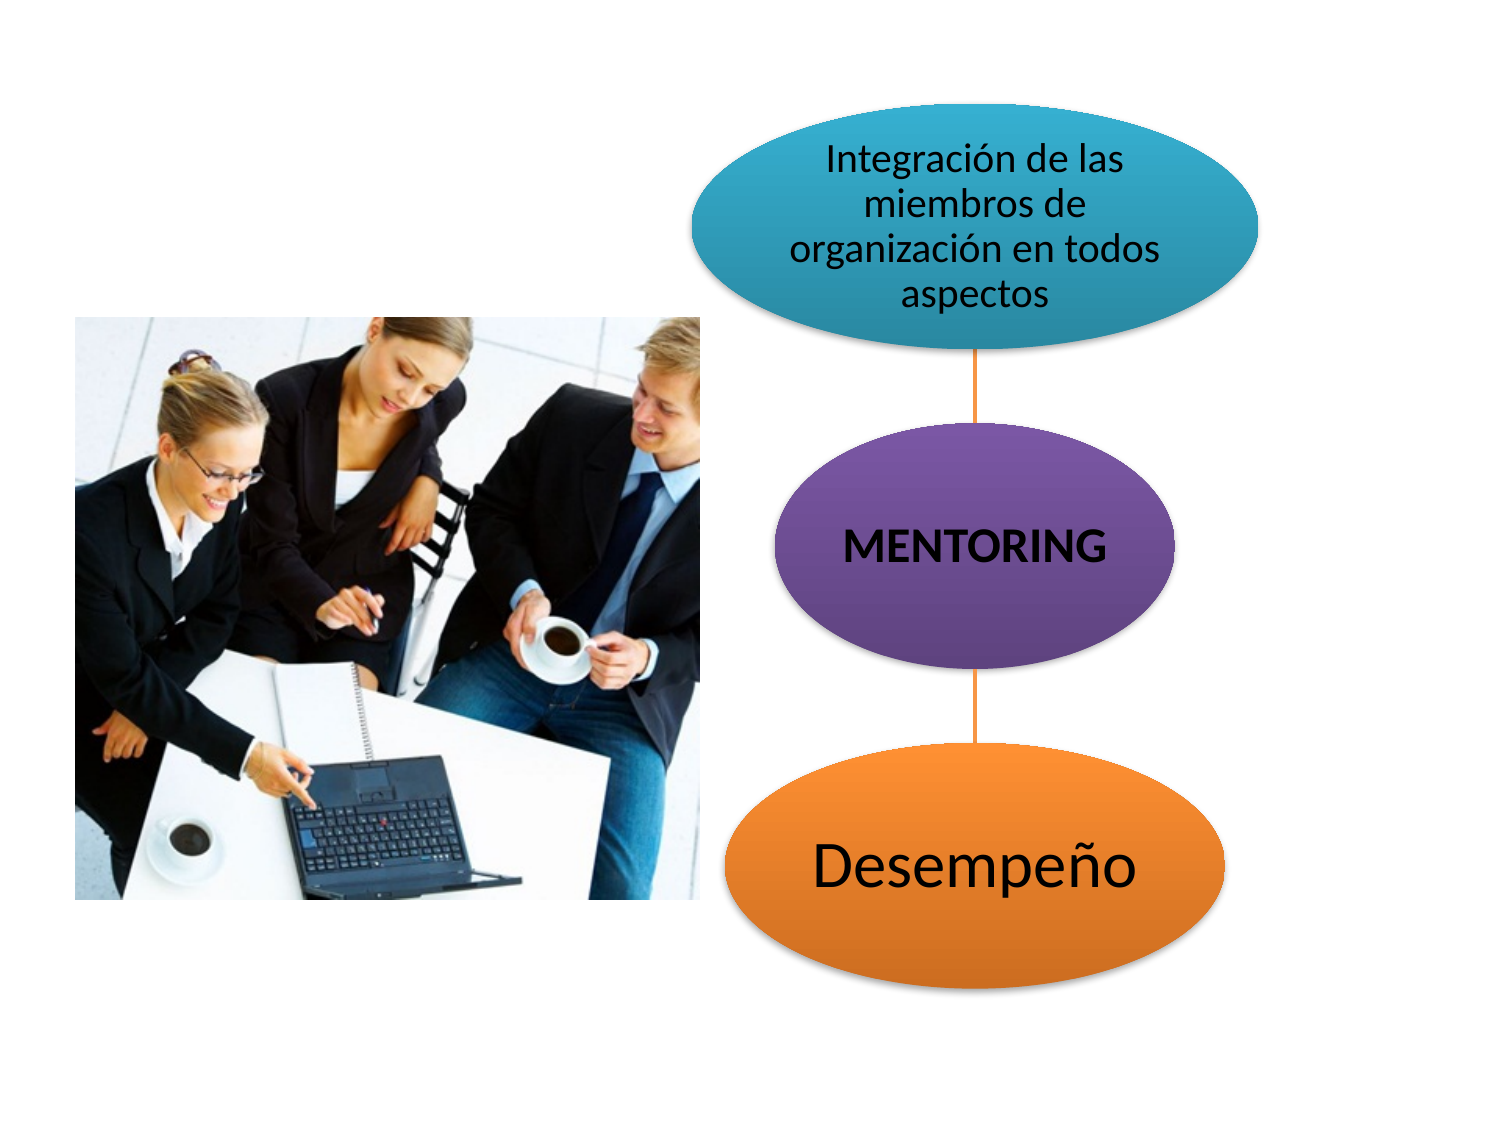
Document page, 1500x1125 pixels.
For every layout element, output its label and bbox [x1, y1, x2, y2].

picture [74, 316, 299, 901]
list [299, 99, 1500, 993]
